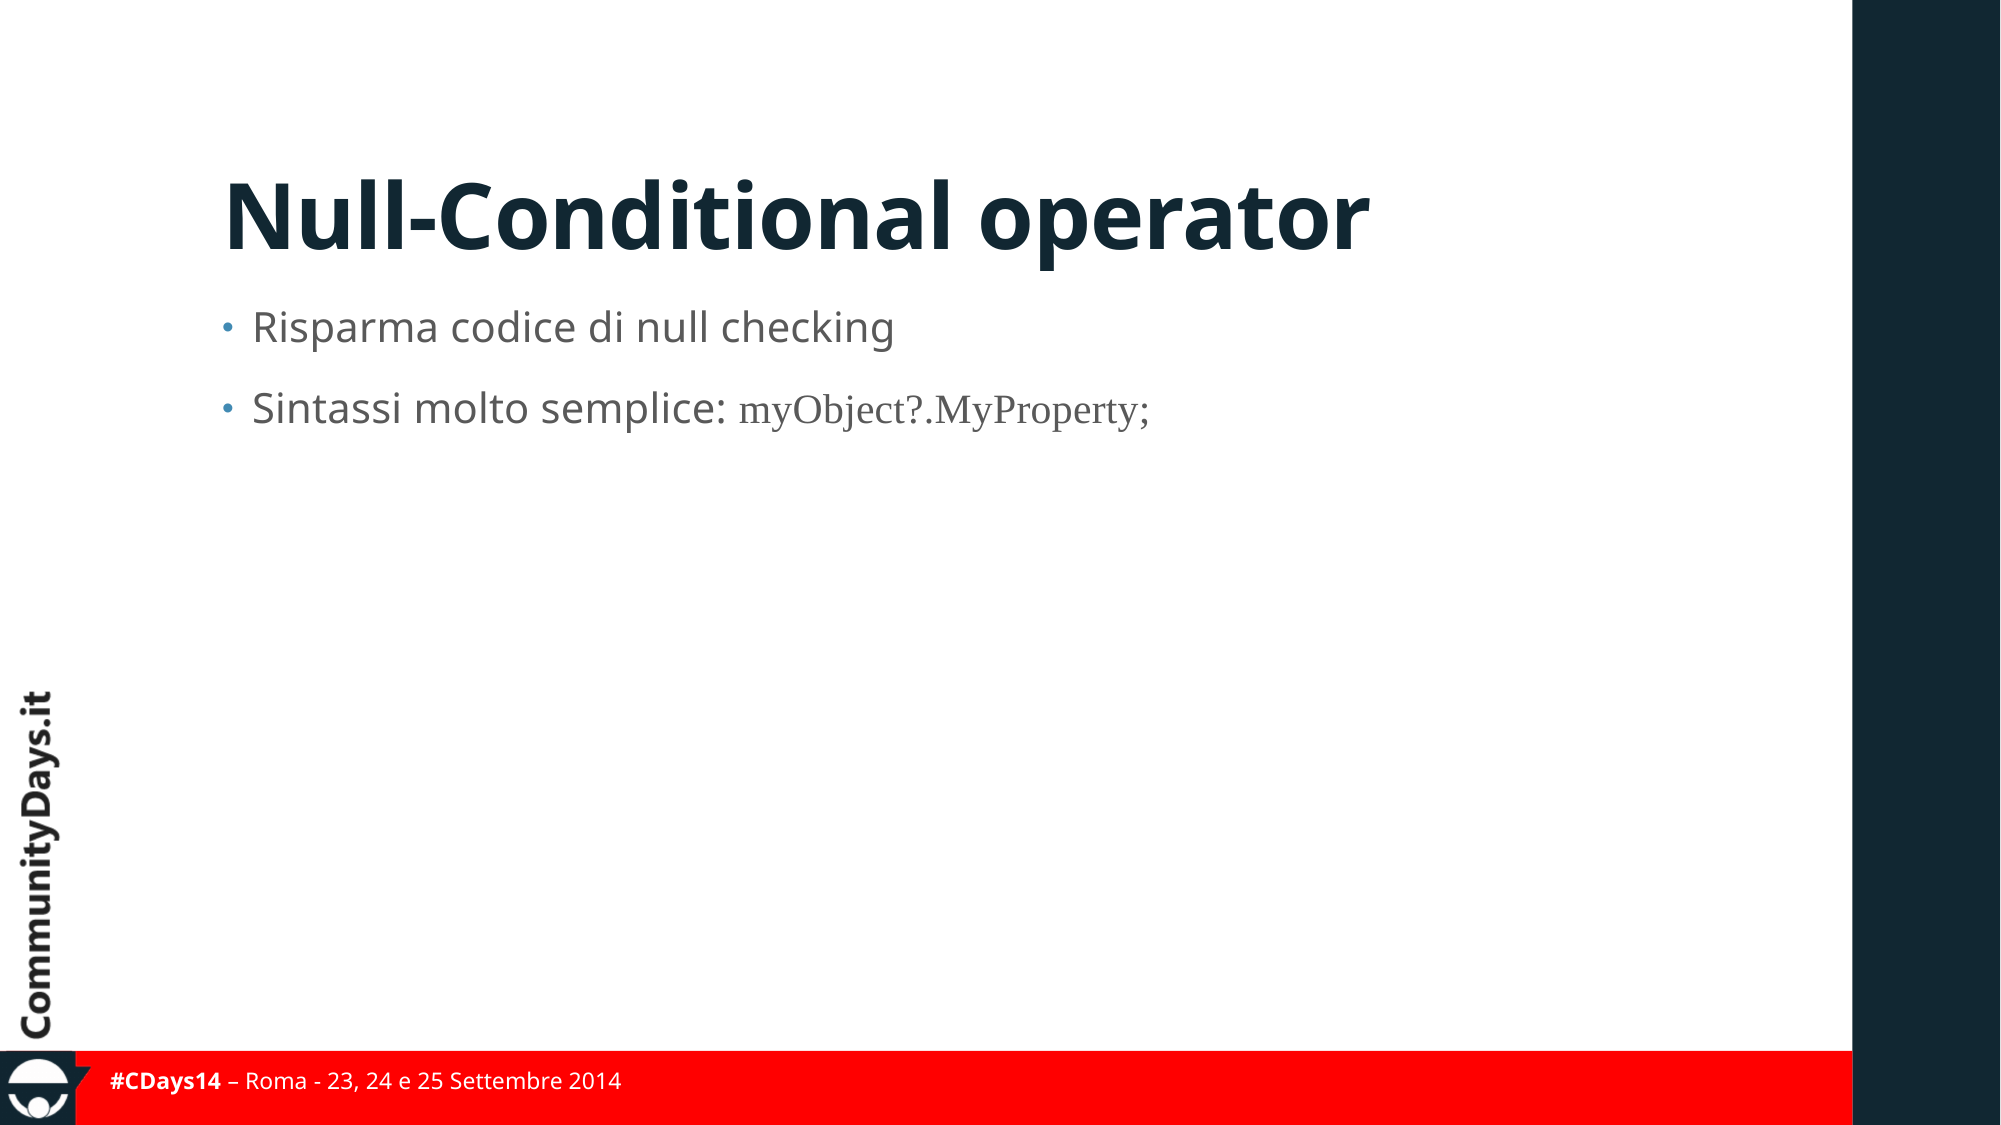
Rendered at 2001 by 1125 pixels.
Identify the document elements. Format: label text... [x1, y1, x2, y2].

title Null-Conditional operator [206, 43, 1797, 278]
picture [0, 692, 90, 1125]
list Risparma codice di null checking Sintassi molto semplice: myObject?.MyProperty; [206, 297, 1617, 1012]
